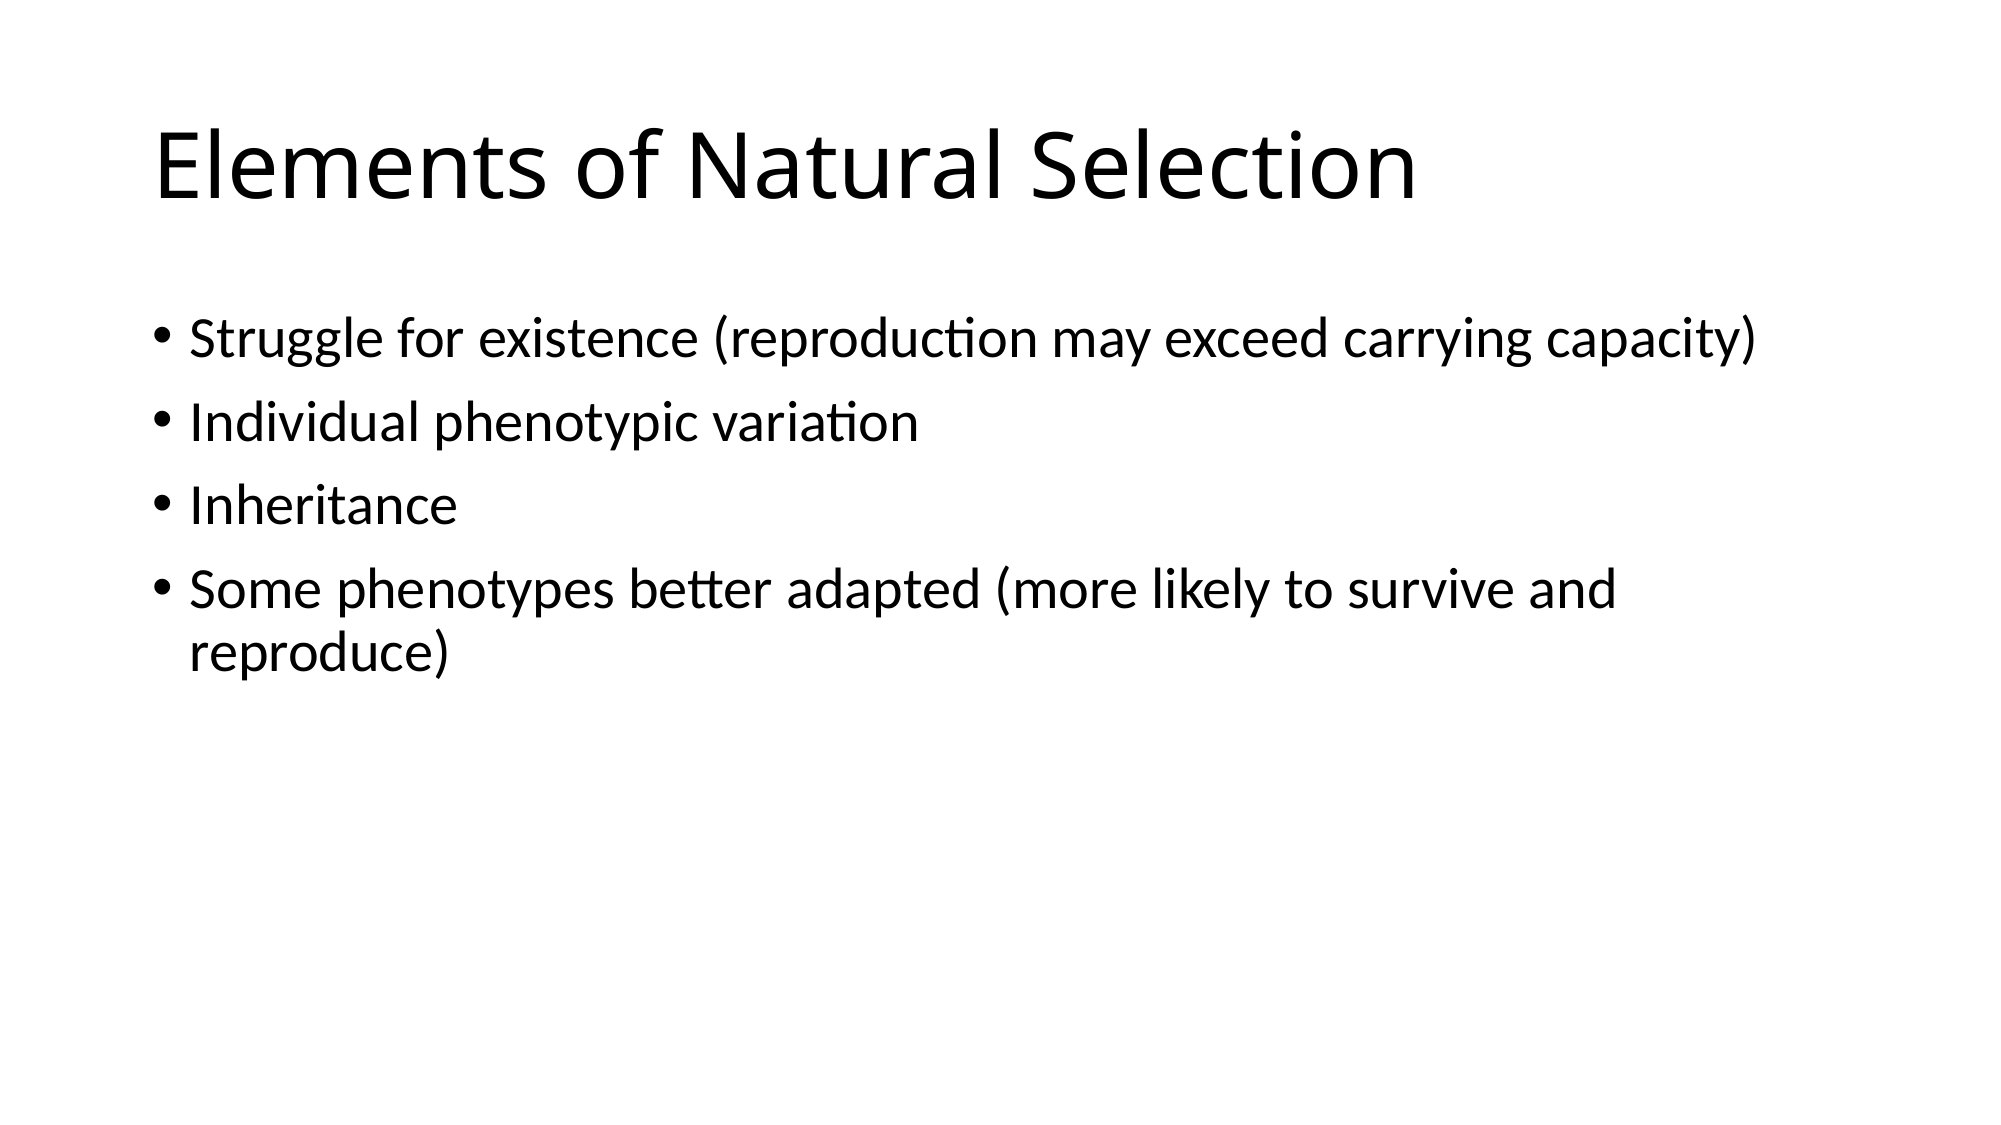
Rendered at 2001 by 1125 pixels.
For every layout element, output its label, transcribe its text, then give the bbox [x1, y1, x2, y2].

list Struggle for existence (reproduction may exceed carrying capacity) Individual phenotypic variation Inheritance Some phenotypes better adapted (more likely to survive and reproduce) [137, 299, 1863, 1014]
title Elements of Natural Selection [137, 59, 1863, 278]
